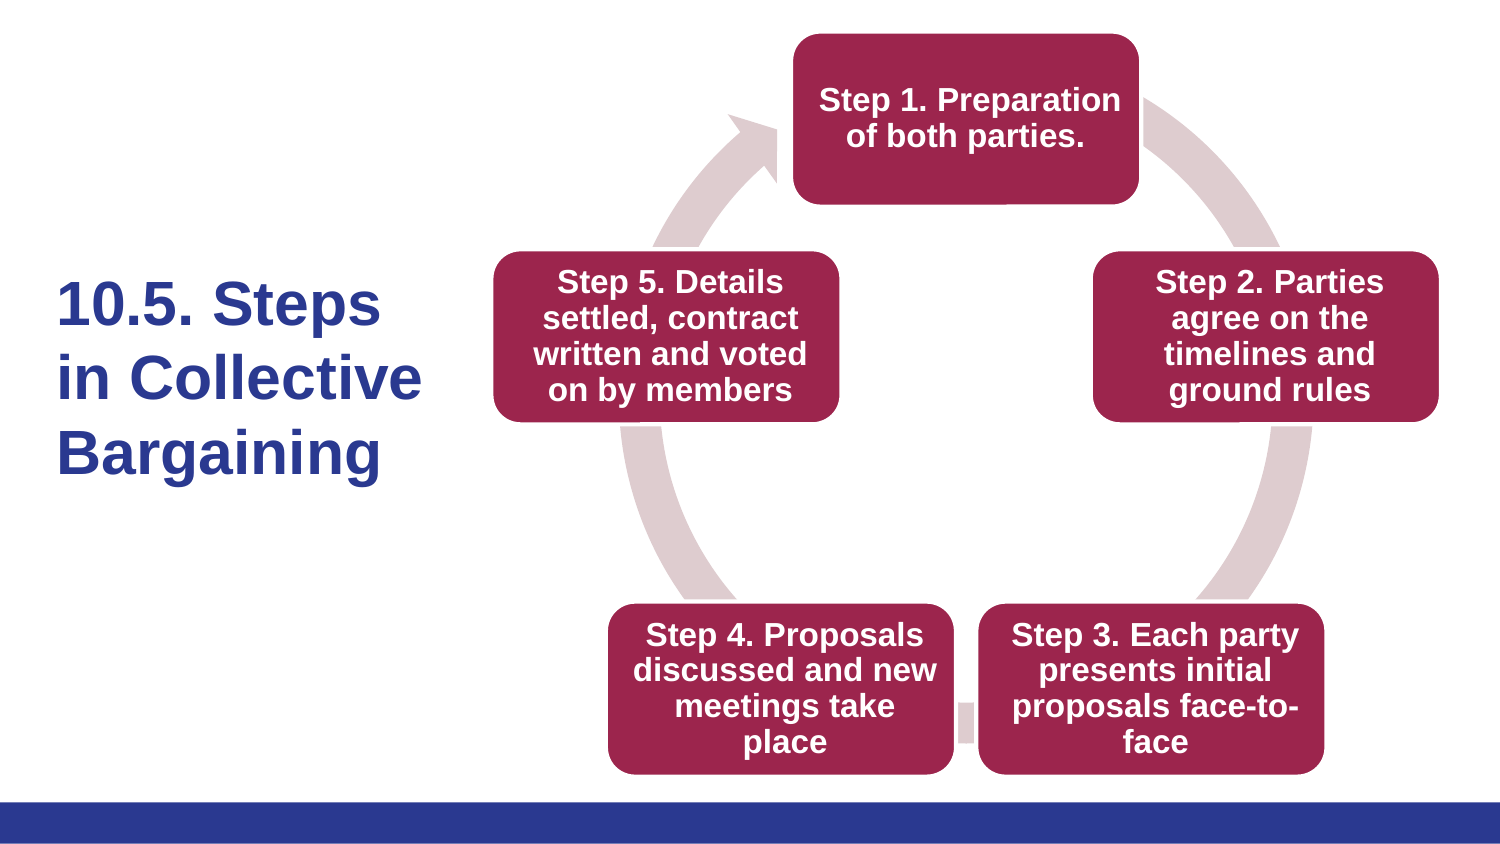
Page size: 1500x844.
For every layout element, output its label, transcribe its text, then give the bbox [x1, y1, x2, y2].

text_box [187, 30, 1500, 778]
title 10.5. Steps in Collective Bargaining [41, 247, 181, 628]
